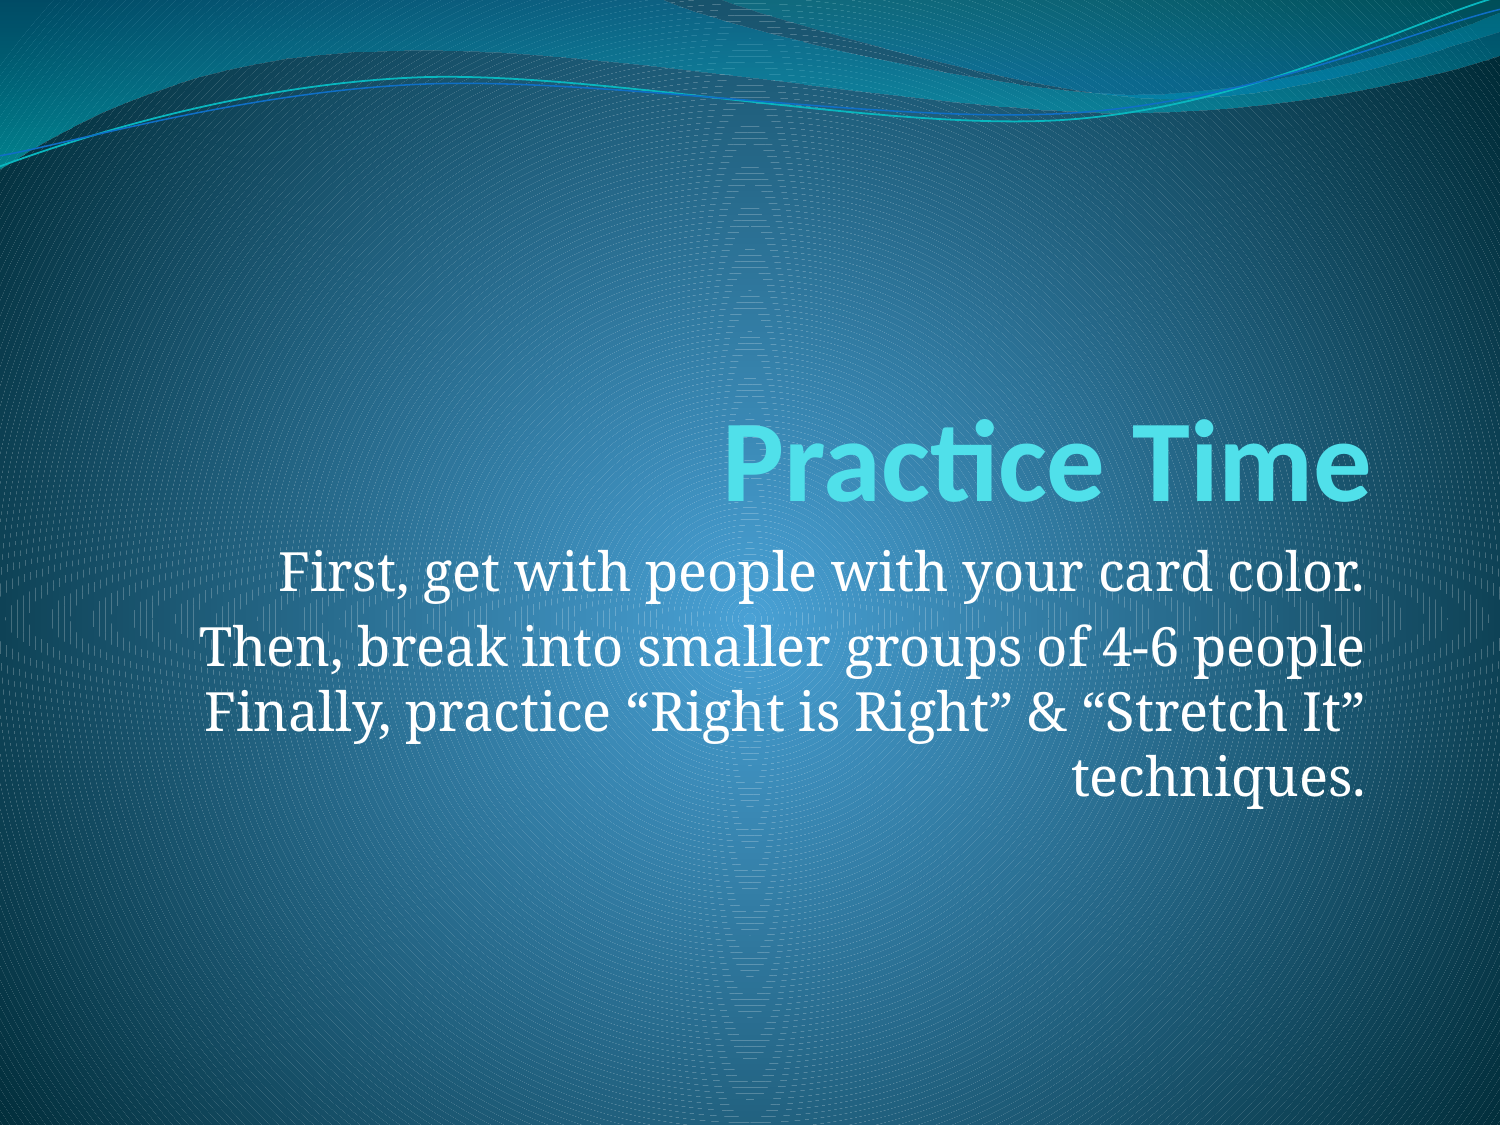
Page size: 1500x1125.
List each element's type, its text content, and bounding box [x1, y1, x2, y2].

subtitle First, get with people with your card color. Then, break into smaller groups of 4-6 people Finally, practice “Right is Right” & “Stretch It” techniques. [87, 529, 1376, 818]
title Practice Time [87, 224, 1376, 525]
